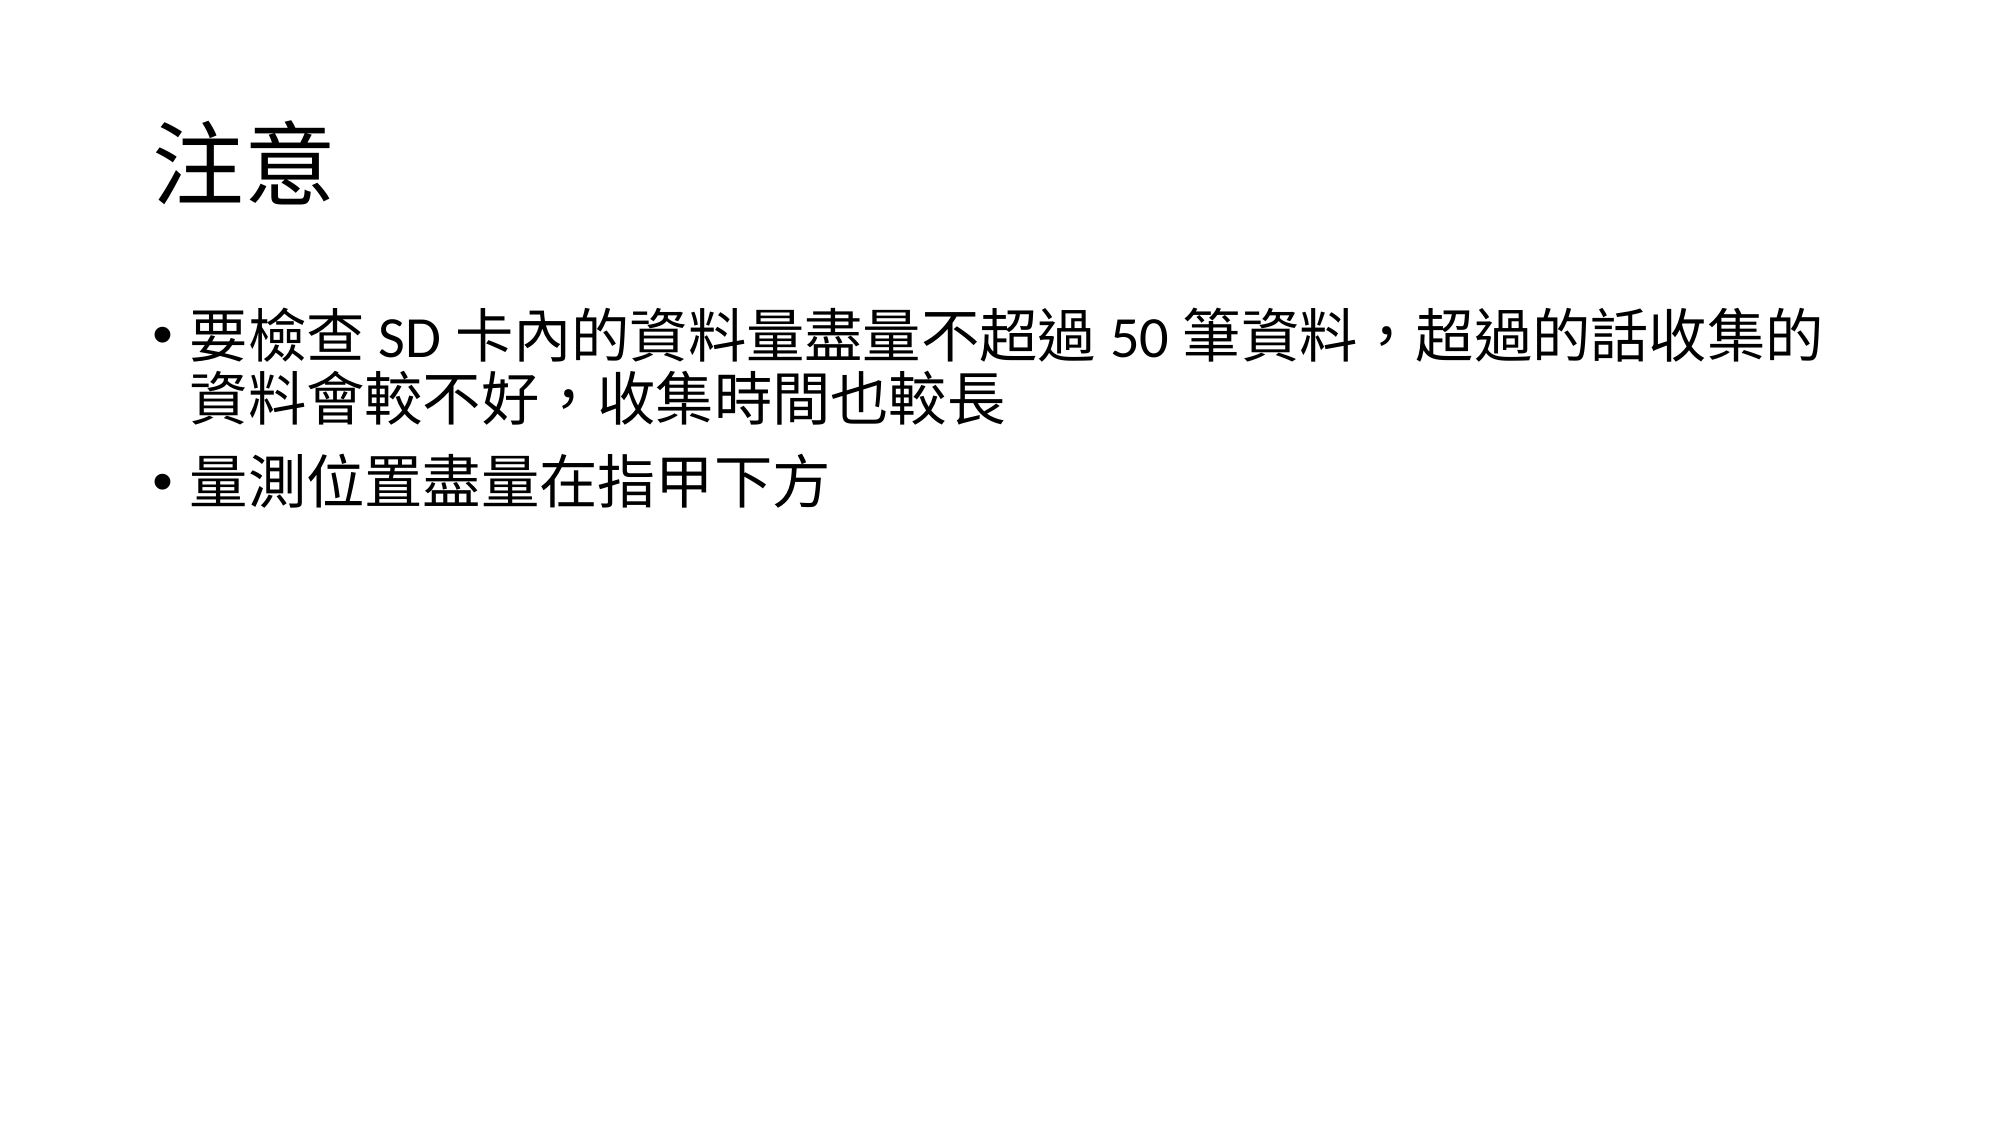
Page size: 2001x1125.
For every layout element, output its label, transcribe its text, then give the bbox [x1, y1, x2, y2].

title 注意 [137, 59, 1863, 278]
list 要檢查SD卡內的資料量盡量不超過50筆資料，超過的話收集的資料會較不好，收集時間也較長 量測位置盡量在指甲下方 [137, 299, 1863, 1014]
